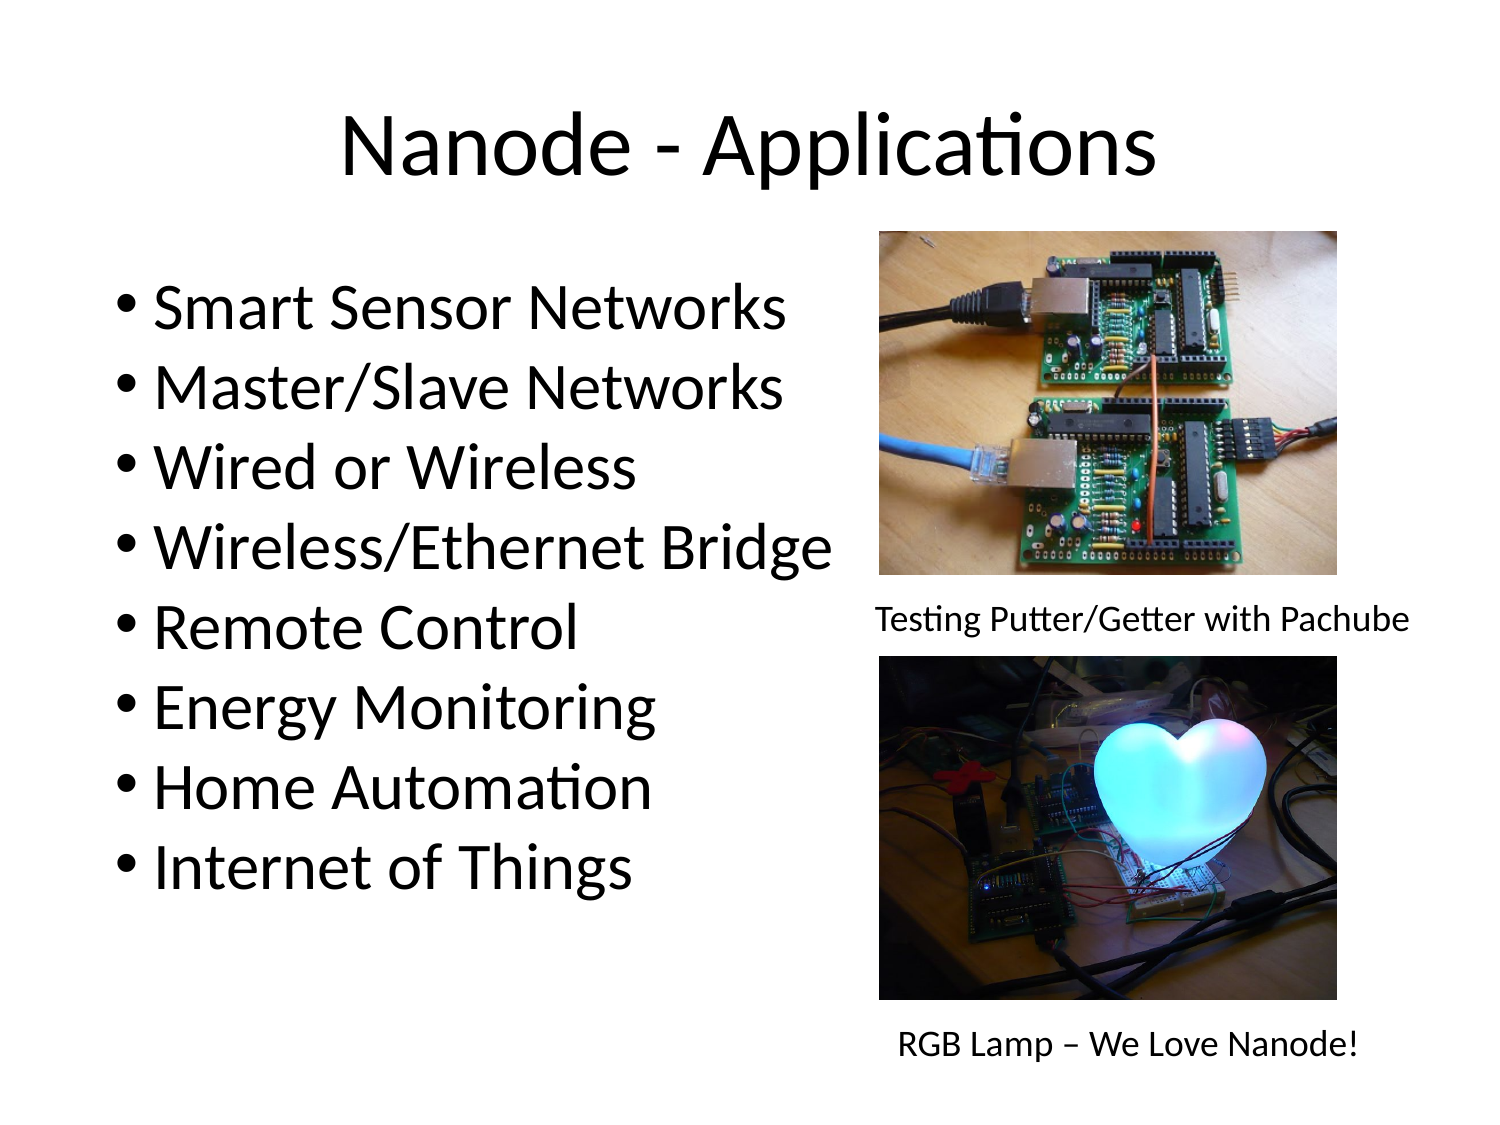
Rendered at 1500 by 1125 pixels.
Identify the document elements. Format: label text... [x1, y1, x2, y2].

text_box RGB Lamp – We Love Nanode! [882, 1011, 1376, 1072]
picture [879, 656, 1337, 1000]
text_box Smart Sensor Networks Master/Slave Networks Wired or Wireless Wireless/Ethernet Bridge Remote Control Energy Monitoring Home Automation Internet of Things [100, 255, 892, 910]
text_box Testing Putter/Getter with Pachube [860, 586, 1426, 646]
picture [879, 231, 1337, 575]
title Nanode - Applications [75, 45, 1425, 233]
